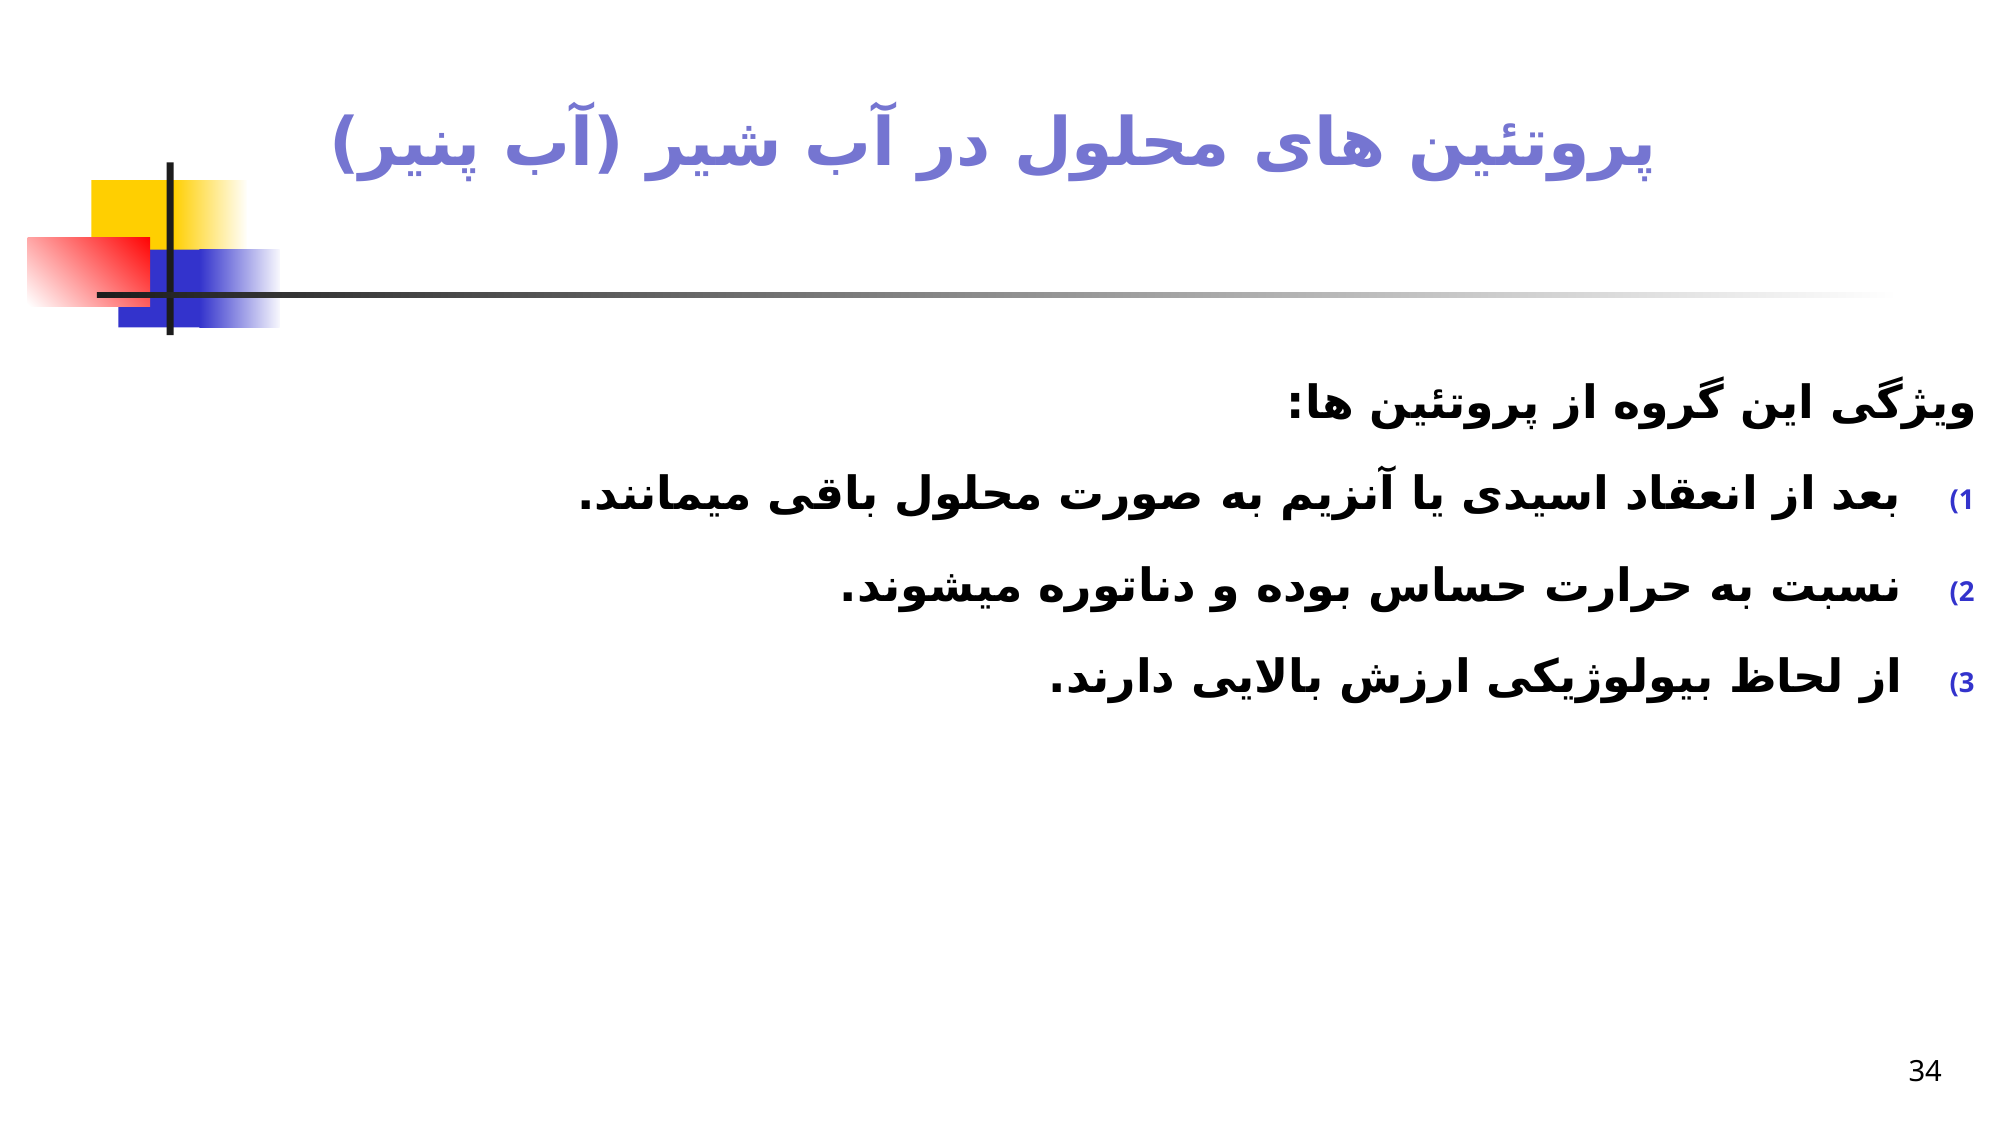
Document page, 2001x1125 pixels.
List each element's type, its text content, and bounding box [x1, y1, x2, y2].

title پروتئین های محلول در آب شیر (آب پنیر) [140, 90, 1846, 187]
list ویژگی این گروه از پروتئین ها: بعد از انعقاد اسیدی یا آنزیم به صورت محلول باقی میمانند. نسبت به حرارت حساس بوده و دناتوره میشوند. از لحاظ بیولوژیکی ارزش بالایی دارند. [0, 337, 1994, 1125]
